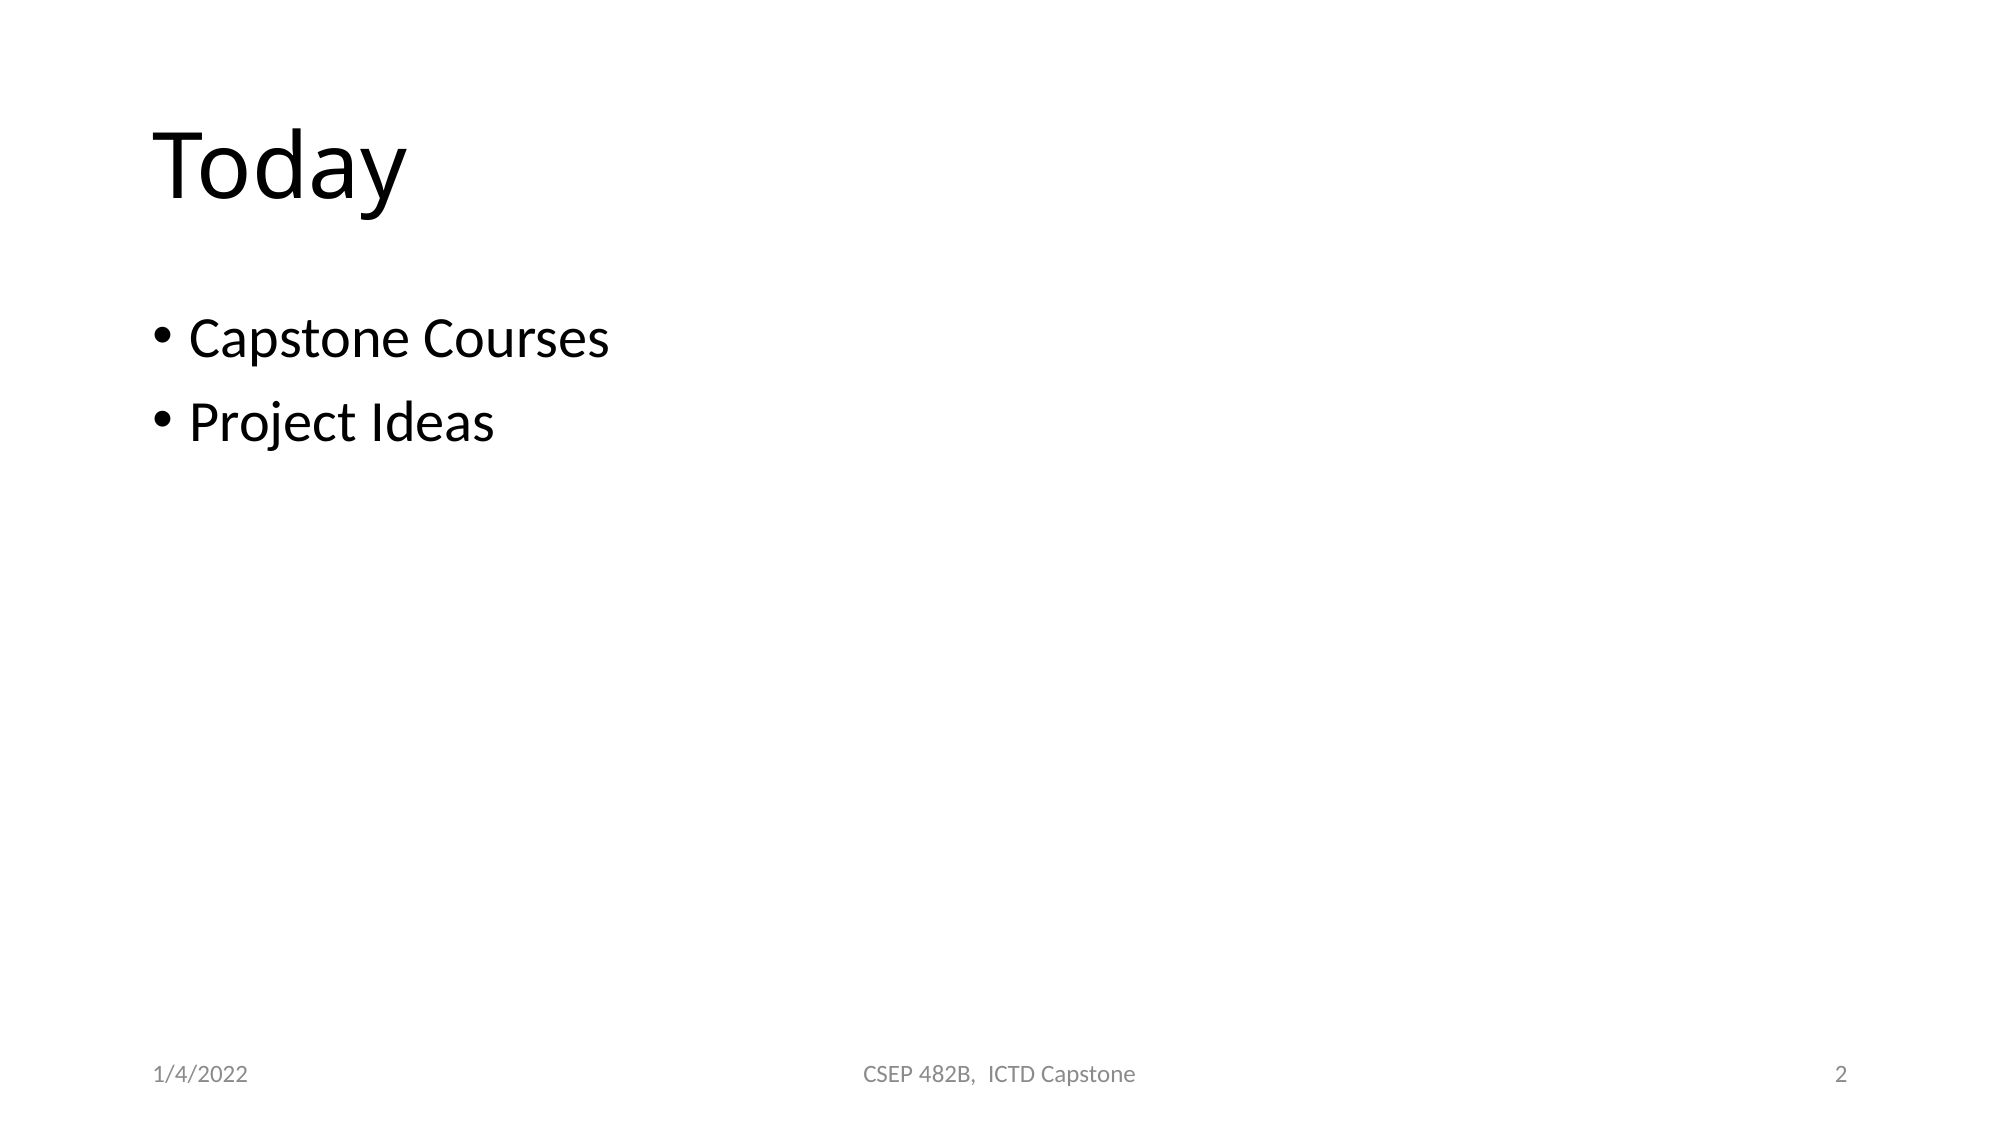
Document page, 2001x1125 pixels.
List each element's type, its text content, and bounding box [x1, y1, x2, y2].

title Today [137, 59, 1863, 278]
slide_number 2 [1412, 1042, 1863, 1103]
list Capstone Courses Project Ideas [137, 299, 1863, 1014]
footer CSEP 482B, ICTD Capstone [662, 1042, 1338, 1103]
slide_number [137, 1042, 588, 1103]
